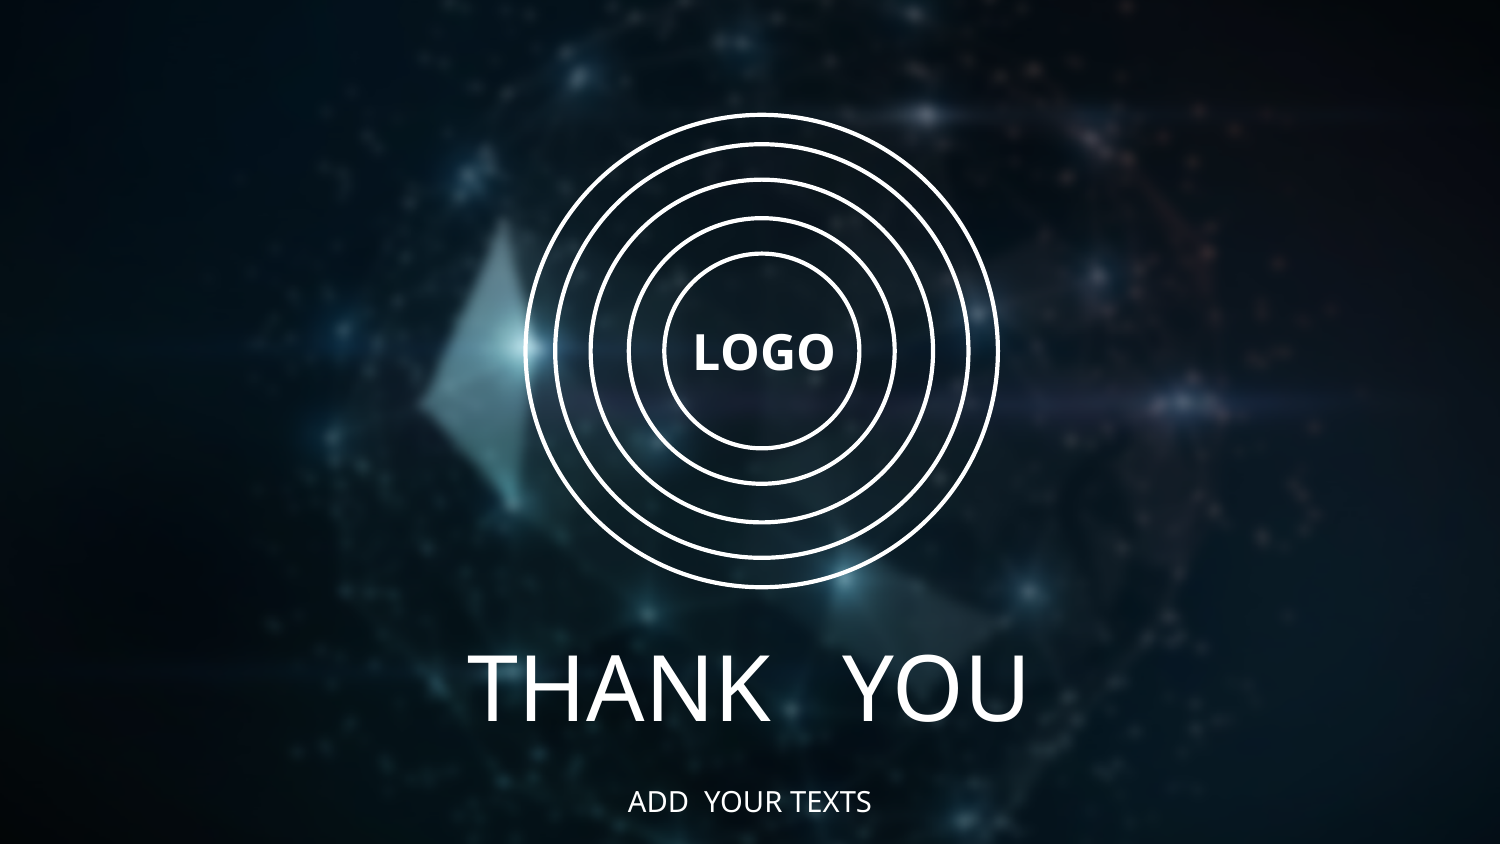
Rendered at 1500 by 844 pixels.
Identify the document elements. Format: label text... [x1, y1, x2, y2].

text_box ADD YOUR TEXTS [613, 775, 888, 826]
text_box LOGO [678, 312, 851, 388]
text_box [590, 179, 934, 523]
text_box [664, 253, 860, 449]
text_box [628, 218, 895, 484]
text_box THANK YOU [452, 622, 1047, 748]
text_box [525, 114, 998, 588]
picture [0, 0, 1500, 844]
